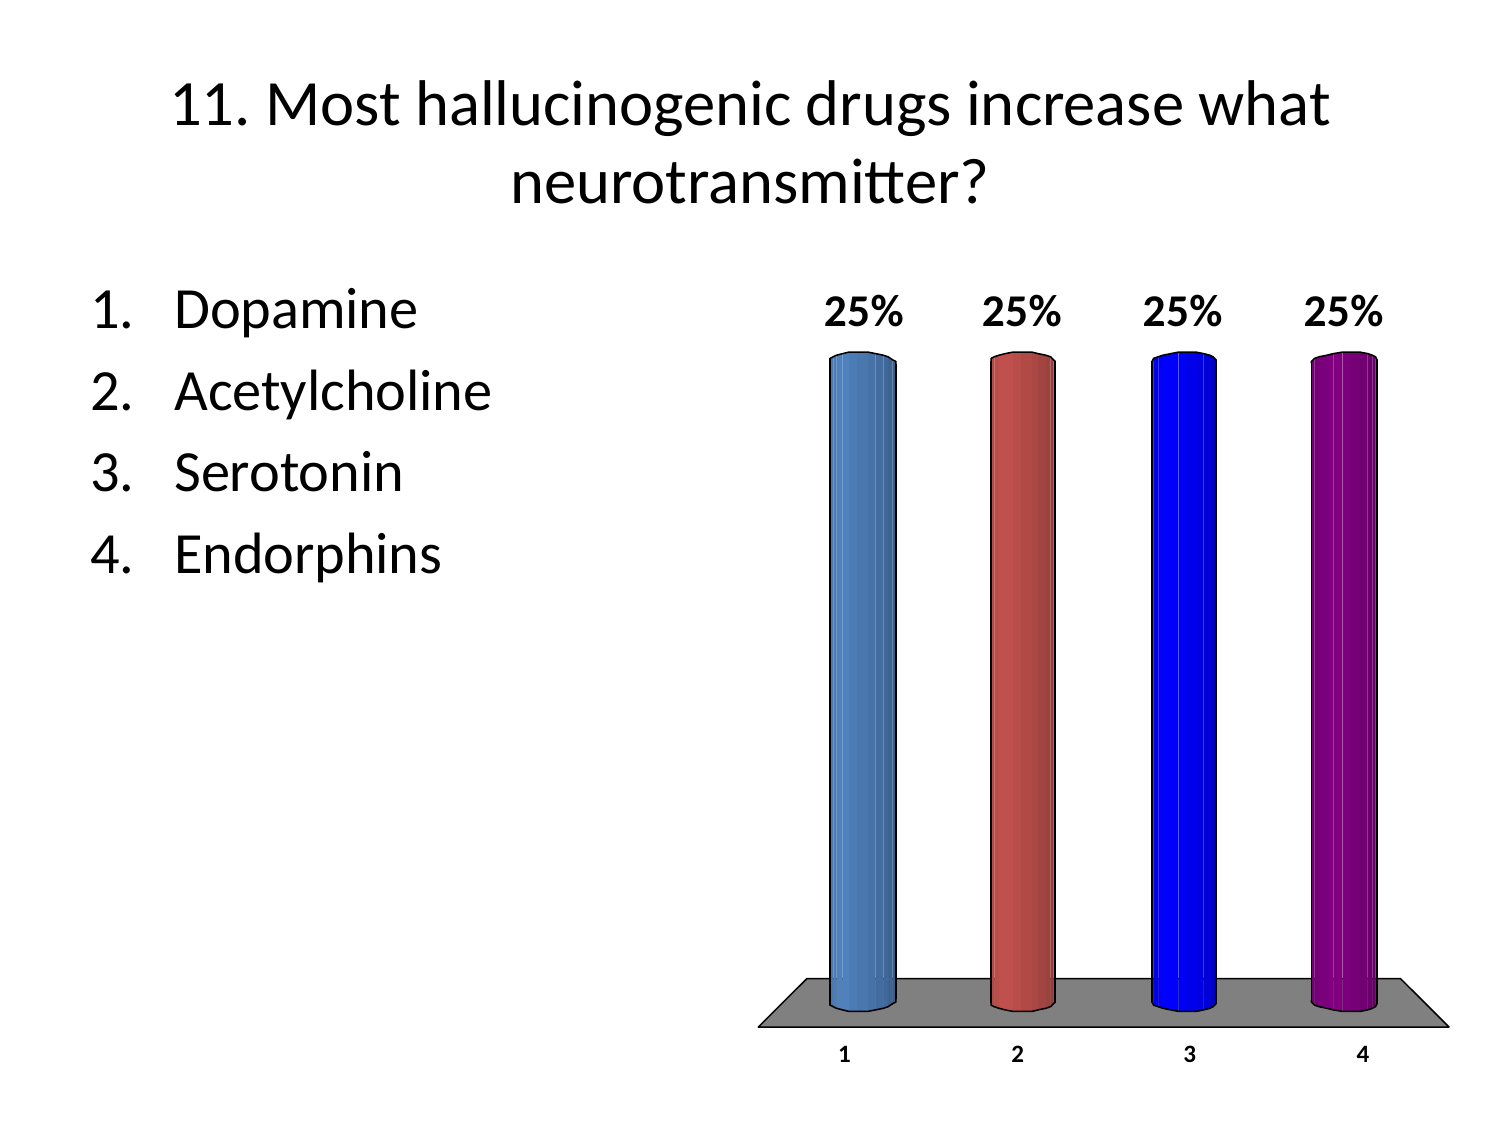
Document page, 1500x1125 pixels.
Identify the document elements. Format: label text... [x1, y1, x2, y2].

title 11. Most hallucinogenic drugs increase what neurotransmitter? [75, 45, 1425, 233]
list Dopamine Acetylcholine Serotonin Endorphins [75, 262, 750, 1005]
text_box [739, 270, 1490, 1115]
